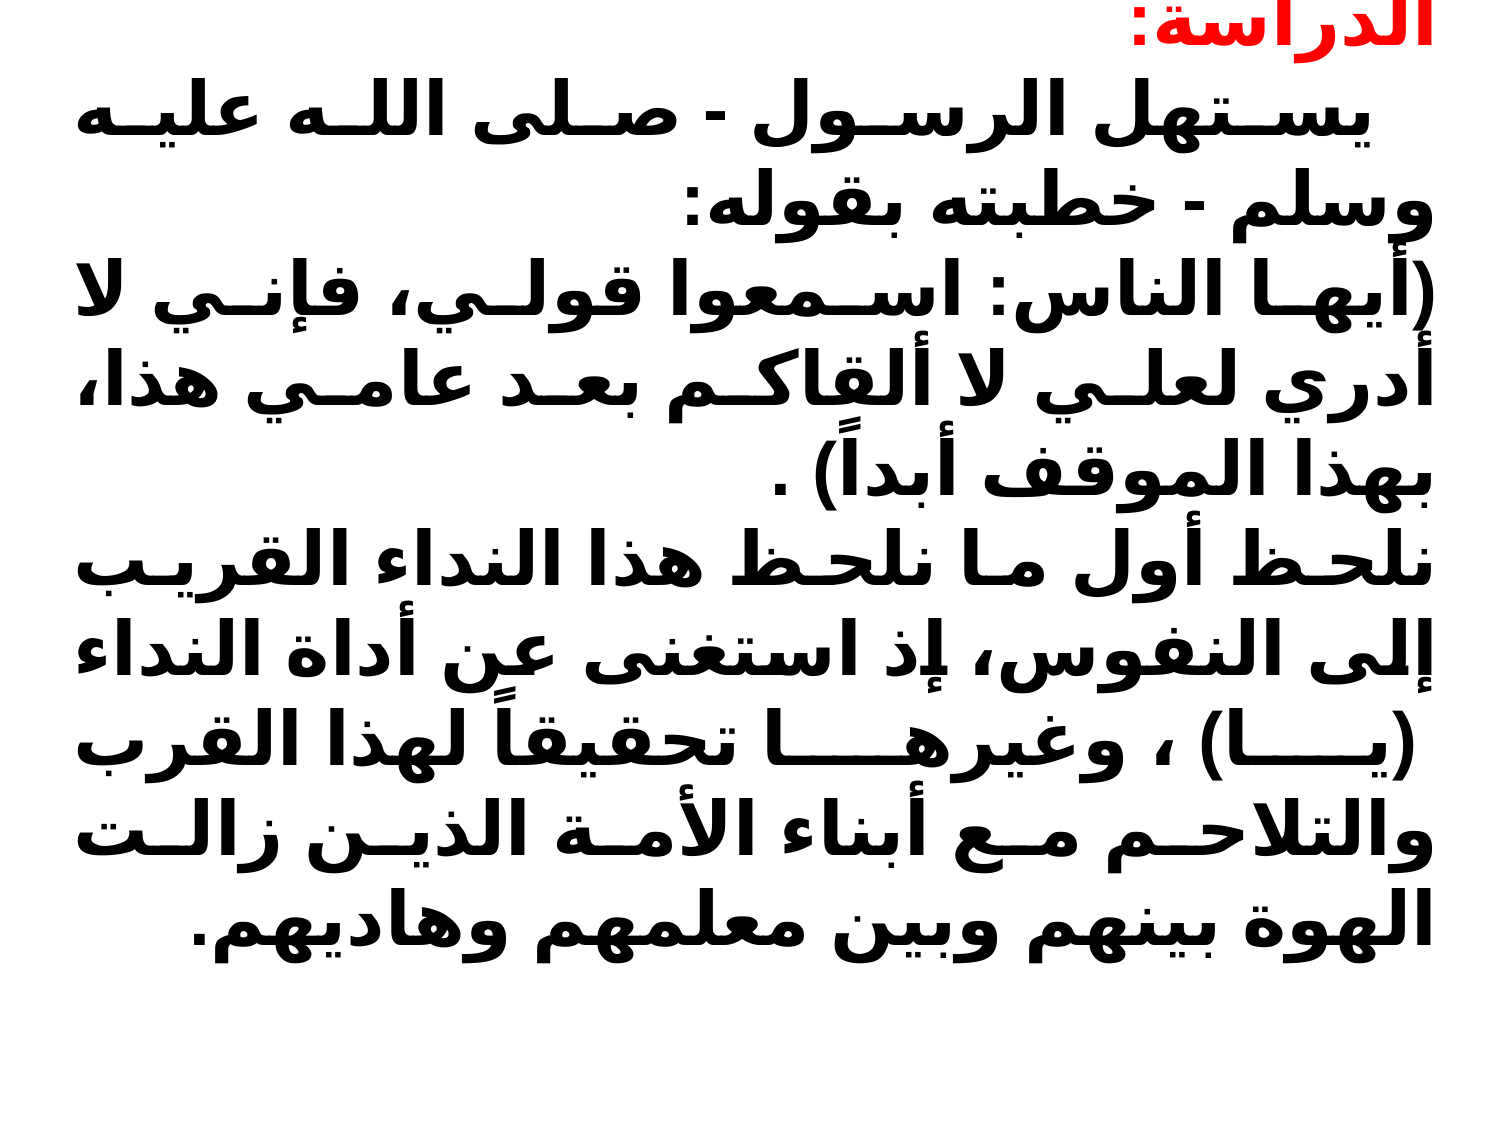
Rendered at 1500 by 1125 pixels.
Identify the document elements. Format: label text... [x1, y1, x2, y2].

text_box الدراسة: يستهل الرسول - صلى الله عليه وسلم - خطبته بقوله: (أيها الناس: اسمعوا قولي، فإني لا أدري لعلي لا ألقاكم بعد عامي هذا، بهذا الموقف أبداً) . نلحظ أول ما نلحظ هذا النداء القريب إلى النفوس، إذ استغنى عن أداة النداء (يا) ، وغيرها تحقيقاً لهذا القرب والتلاحم مع أبناء الأمة الذين زالت الهوة بينهم وبين معلمهم وهاديهم. [58, 0, 1453, 1058]
